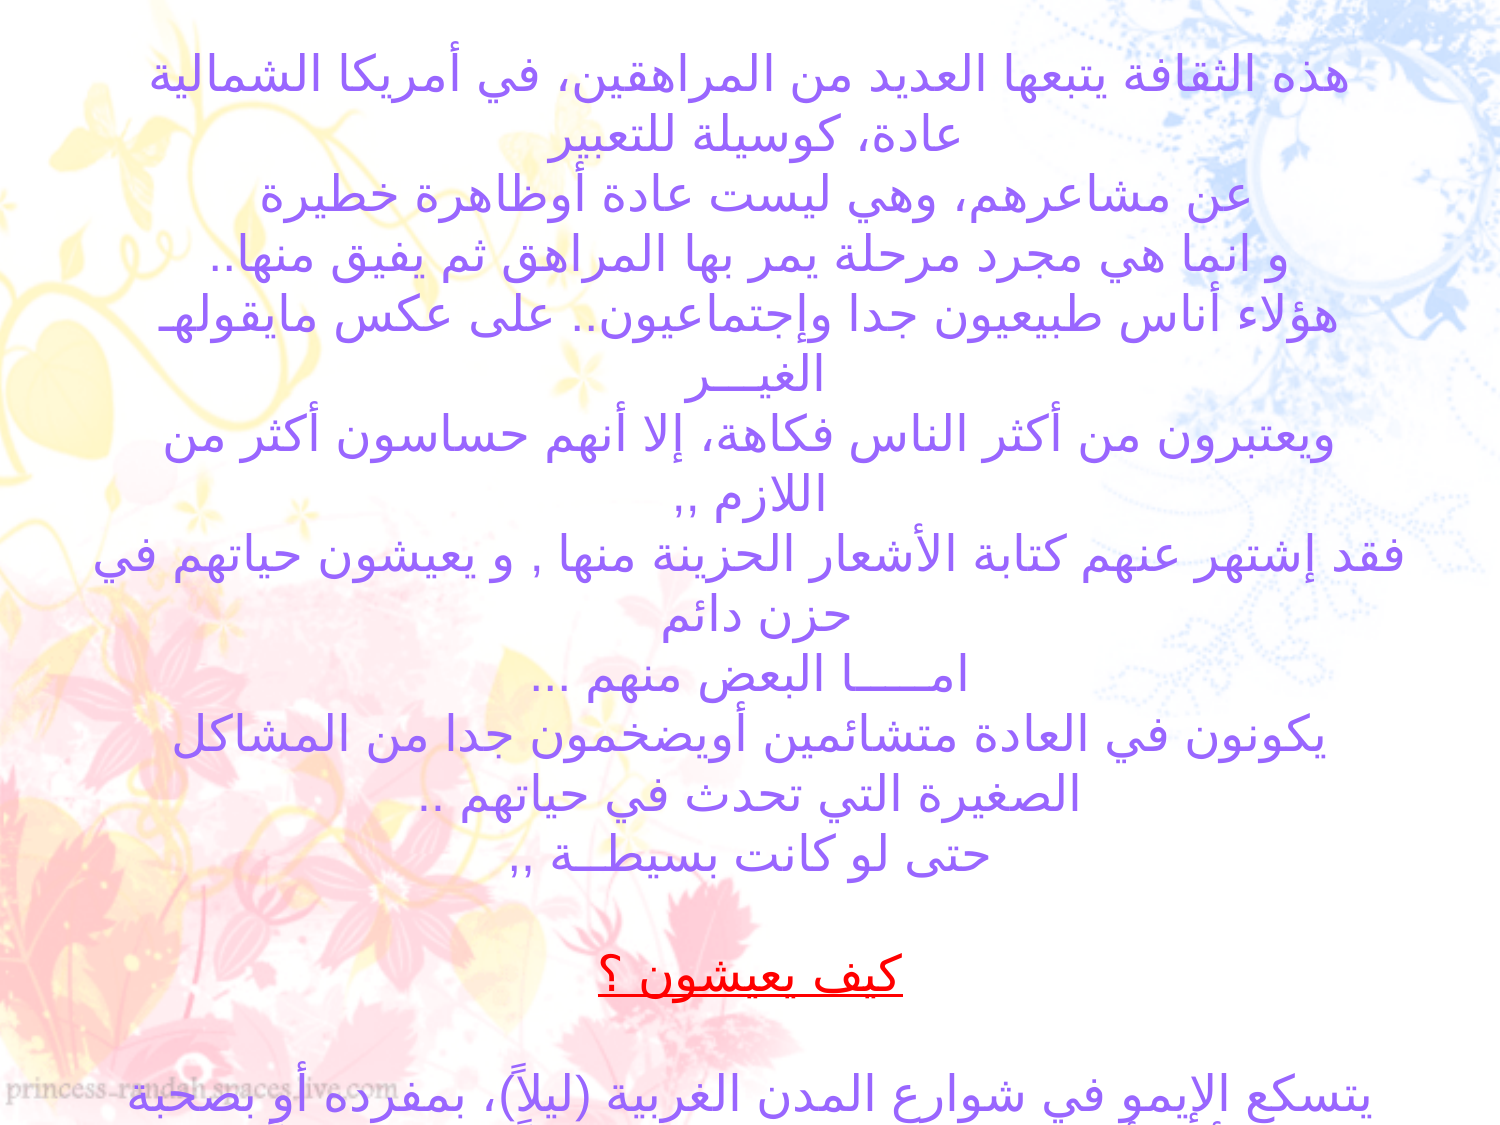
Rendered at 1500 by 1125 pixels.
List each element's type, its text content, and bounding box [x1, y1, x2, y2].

title ما هي ثقافة الإيمو ؟ هذه الثقافة يتبعها العديد من المراهقين، في أمريكا الشمالية عادة، كوسيلة للتعبير عن مشاعرهم، وهي ليست عادة أوظاهرة خطيرة و انما هي مجرد مرحلة يمر بها المراهق ثم يفيق منها.. هؤلاء أناس طبيعيون جدا وإجتماعيون.. على عكس مايقولهـ الغيـــر ويعتبرون من أكثر الناس فكاهة، إلا أنهم حساسون أكثر من اللازم ,, فقد إشتهر عنهم كتابة الأشعار الحزينة منها , و يعيشون حياتهم في حزن دائم امـــــا البعض منهم ... يكونون في العادة متشائمين أويضخمون جدا من المشاكل الصغيرة التي تحدث في حياتهم .. حتى لو كانت بسيطــة ,, كيف يعيشون ؟ يتسكع الإيمو في شوارع المدن الغربية (ليلاً)، بمفرده أو بصحبة أحد أفراد جماعته، بوجه كئيب. غالباً ما تراه باكياً [74, 44, 1426, 233]
picture [0, 0, 1500, 1125]
